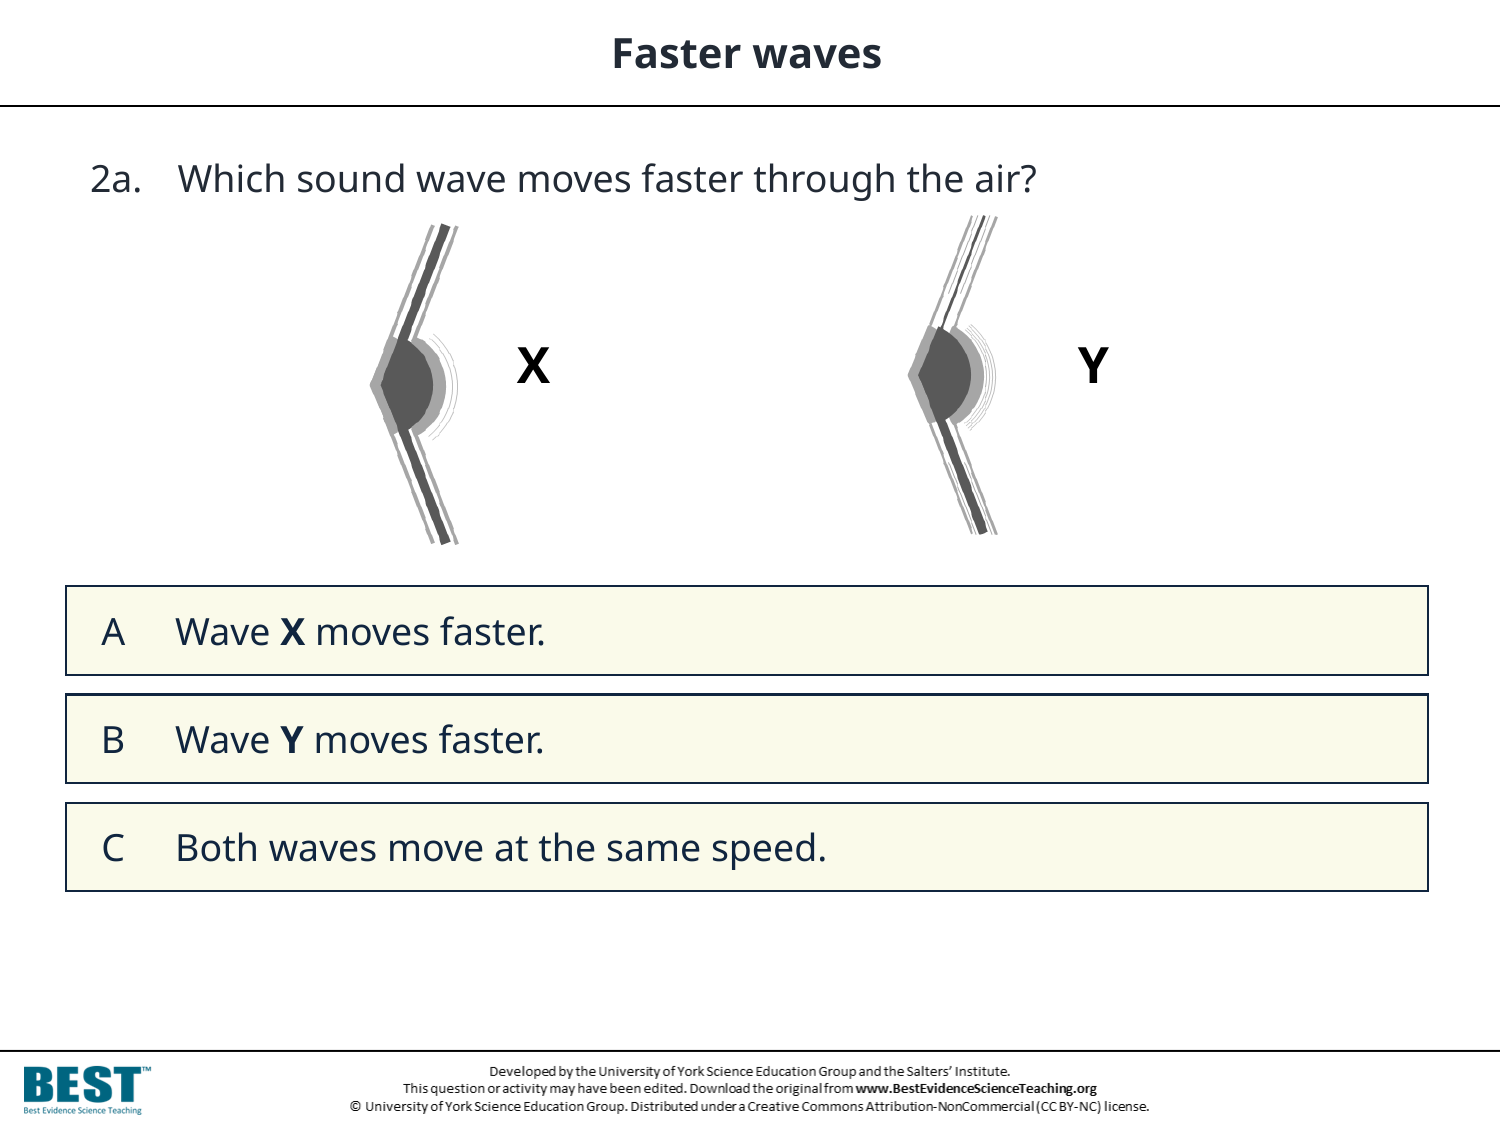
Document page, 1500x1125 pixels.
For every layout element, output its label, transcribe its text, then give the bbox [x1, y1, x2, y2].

text_box Faster waves [23, 4, 1471, 99]
picture [0, 105, 1500, 1125]
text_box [369, 214, 1151, 548]
